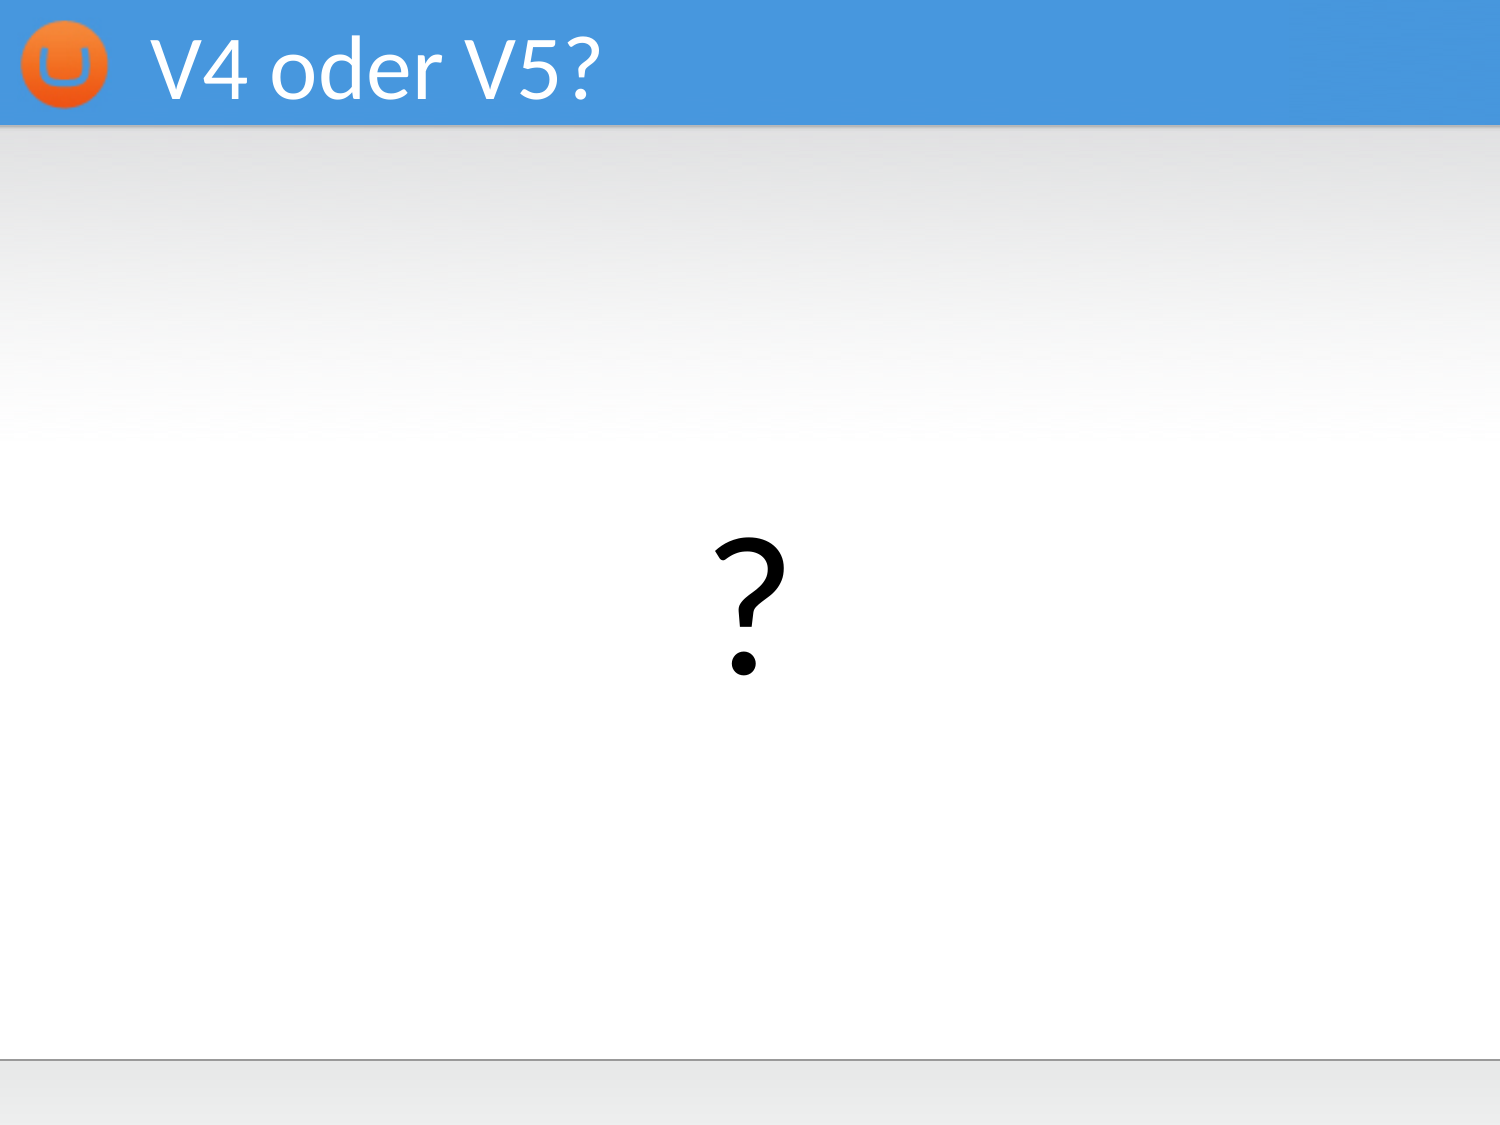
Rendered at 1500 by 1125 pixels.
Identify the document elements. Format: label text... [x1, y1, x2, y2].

picture [0, 0, 1500, 1125]
list ? [75, 184, 1425, 1005]
title V4 oder V5? [135, 0, 1500, 126]
